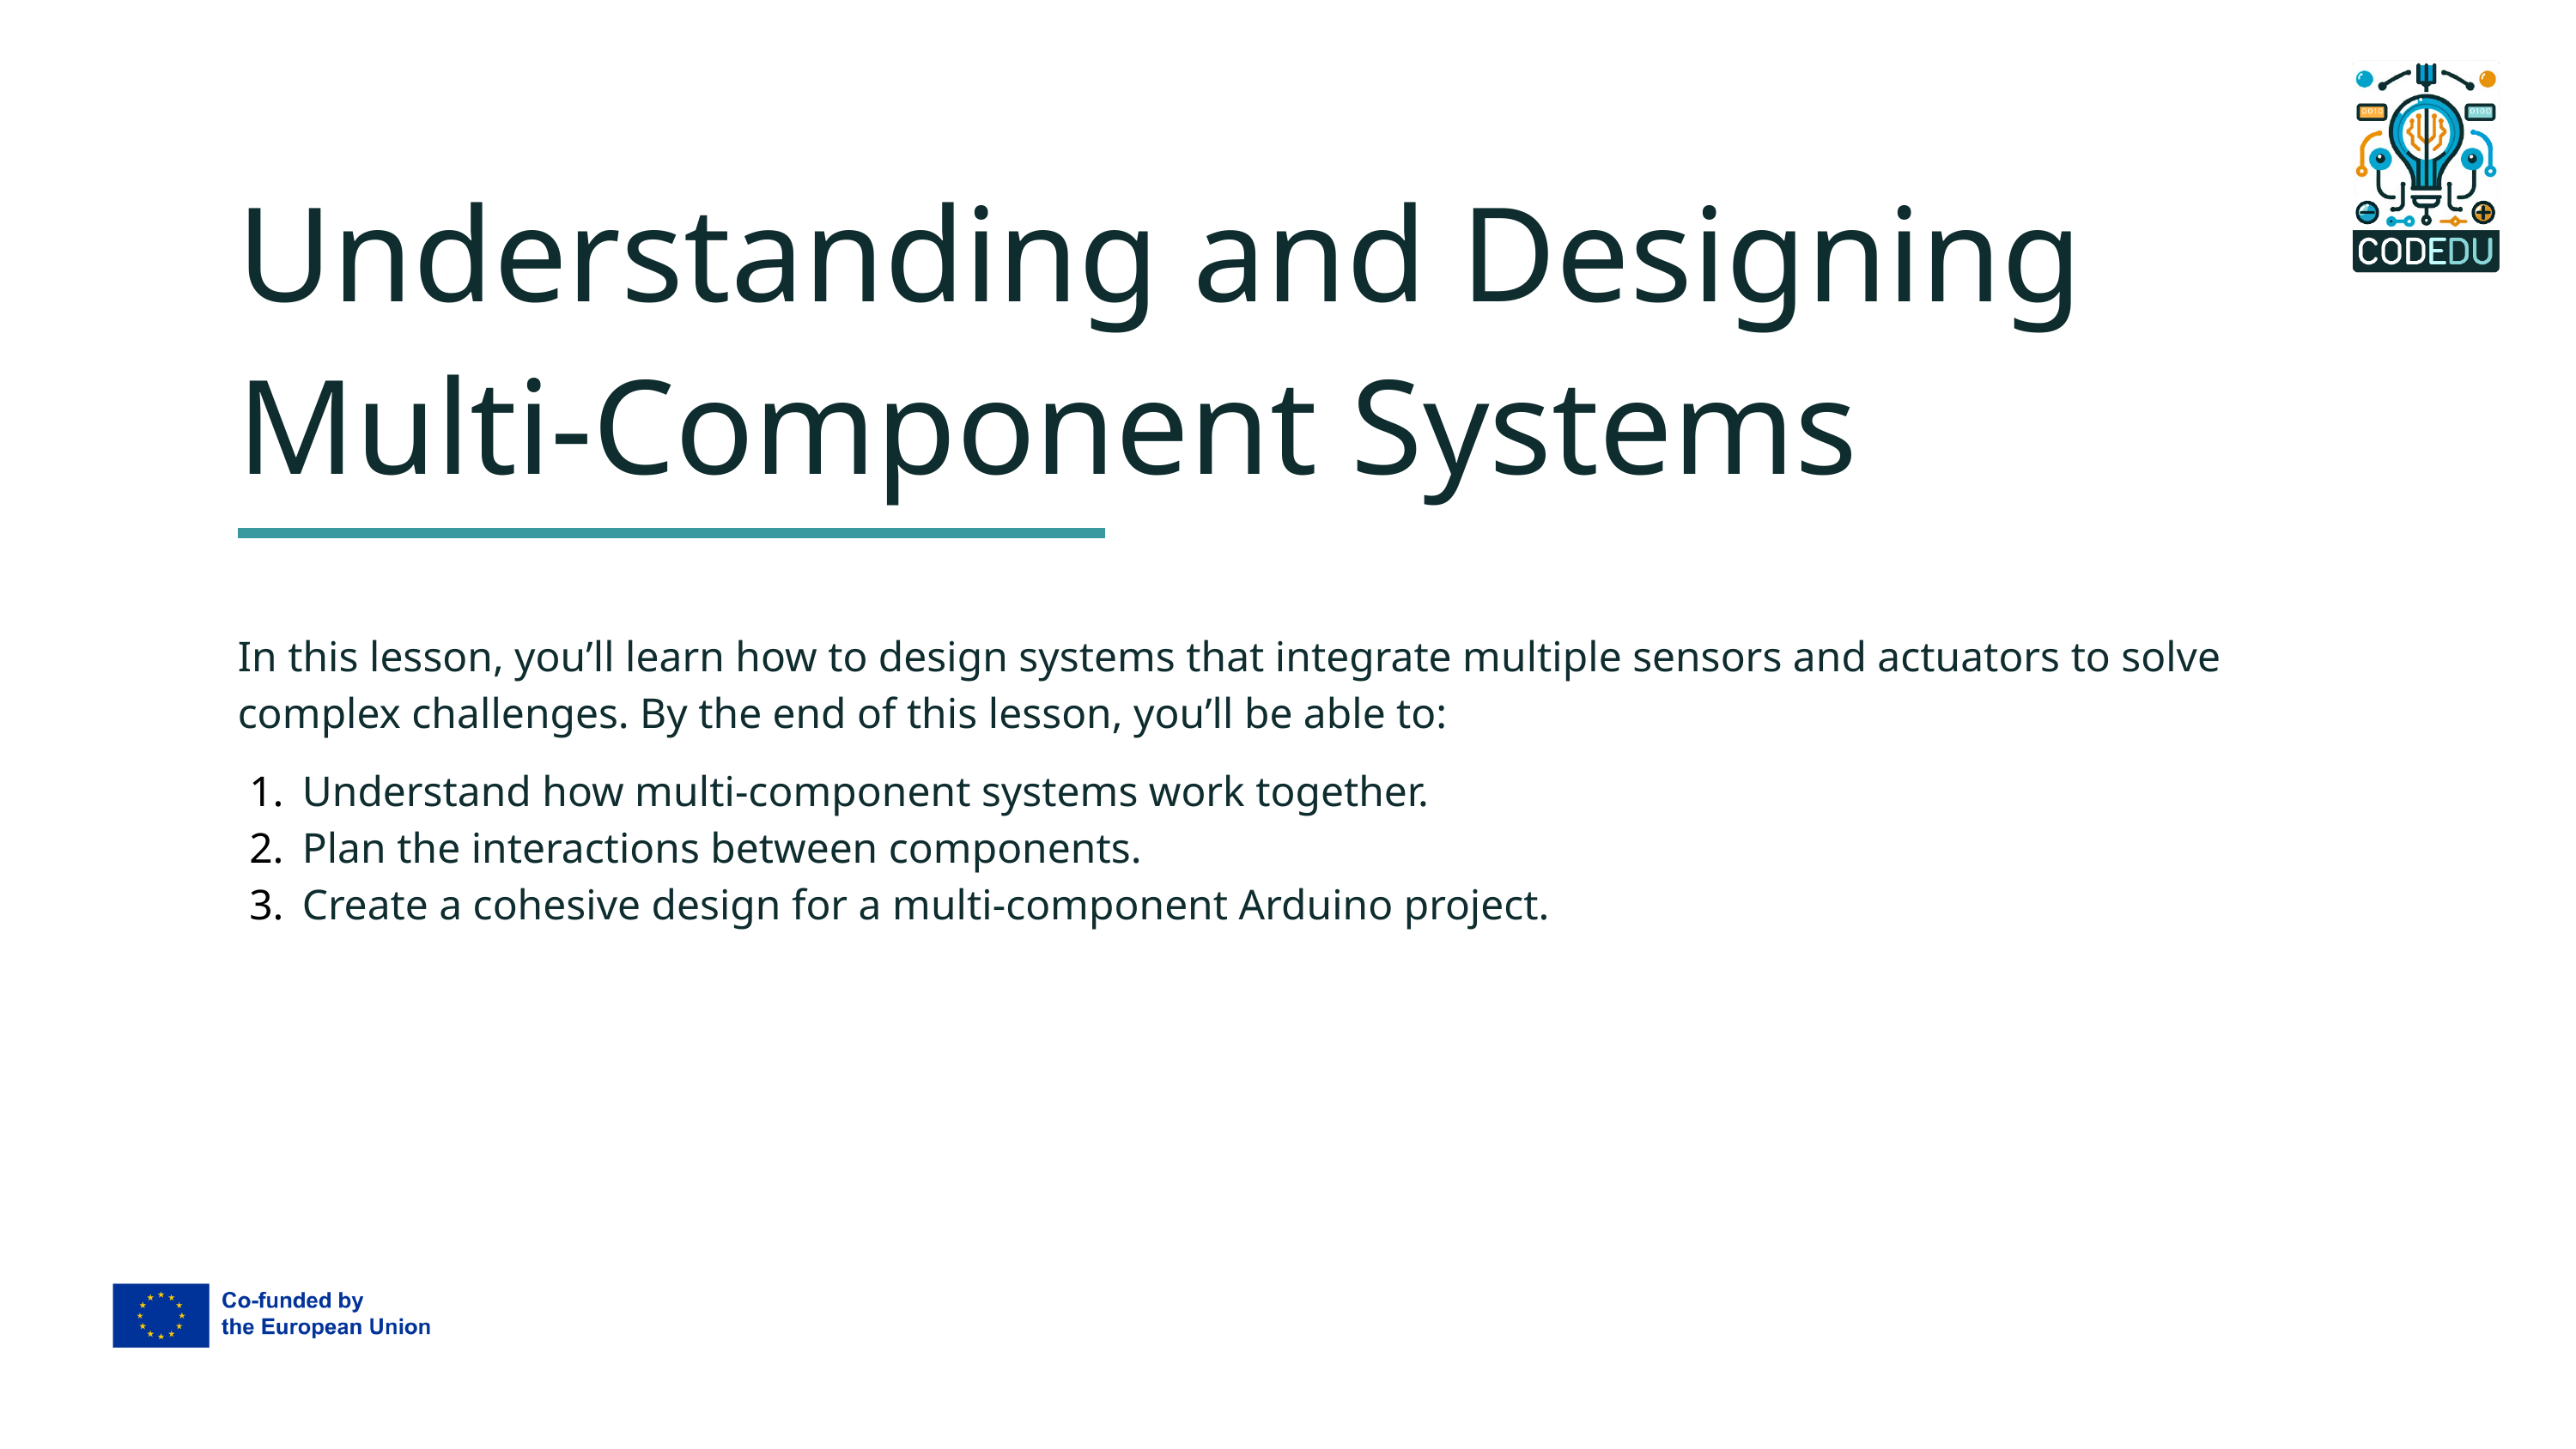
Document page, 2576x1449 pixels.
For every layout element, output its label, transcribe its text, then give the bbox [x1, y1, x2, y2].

text_box [107, 1278, 443, 1353]
text_box In this lesson, you’ll learn how to design systems that integrate multiple sensors and actuators to solve complex challenges. By the end of this lesson, you’ll be able to: Understand how multi-component systems work together. Plan the interactions between components. Create a cohesive design for a multi-component Arduino project. [237, 623, 2382, 1022]
text_box Understanding and Designing Multi-Component Systems [237, 155, 2222, 500]
picture [2221, 0, 2576, 395]
